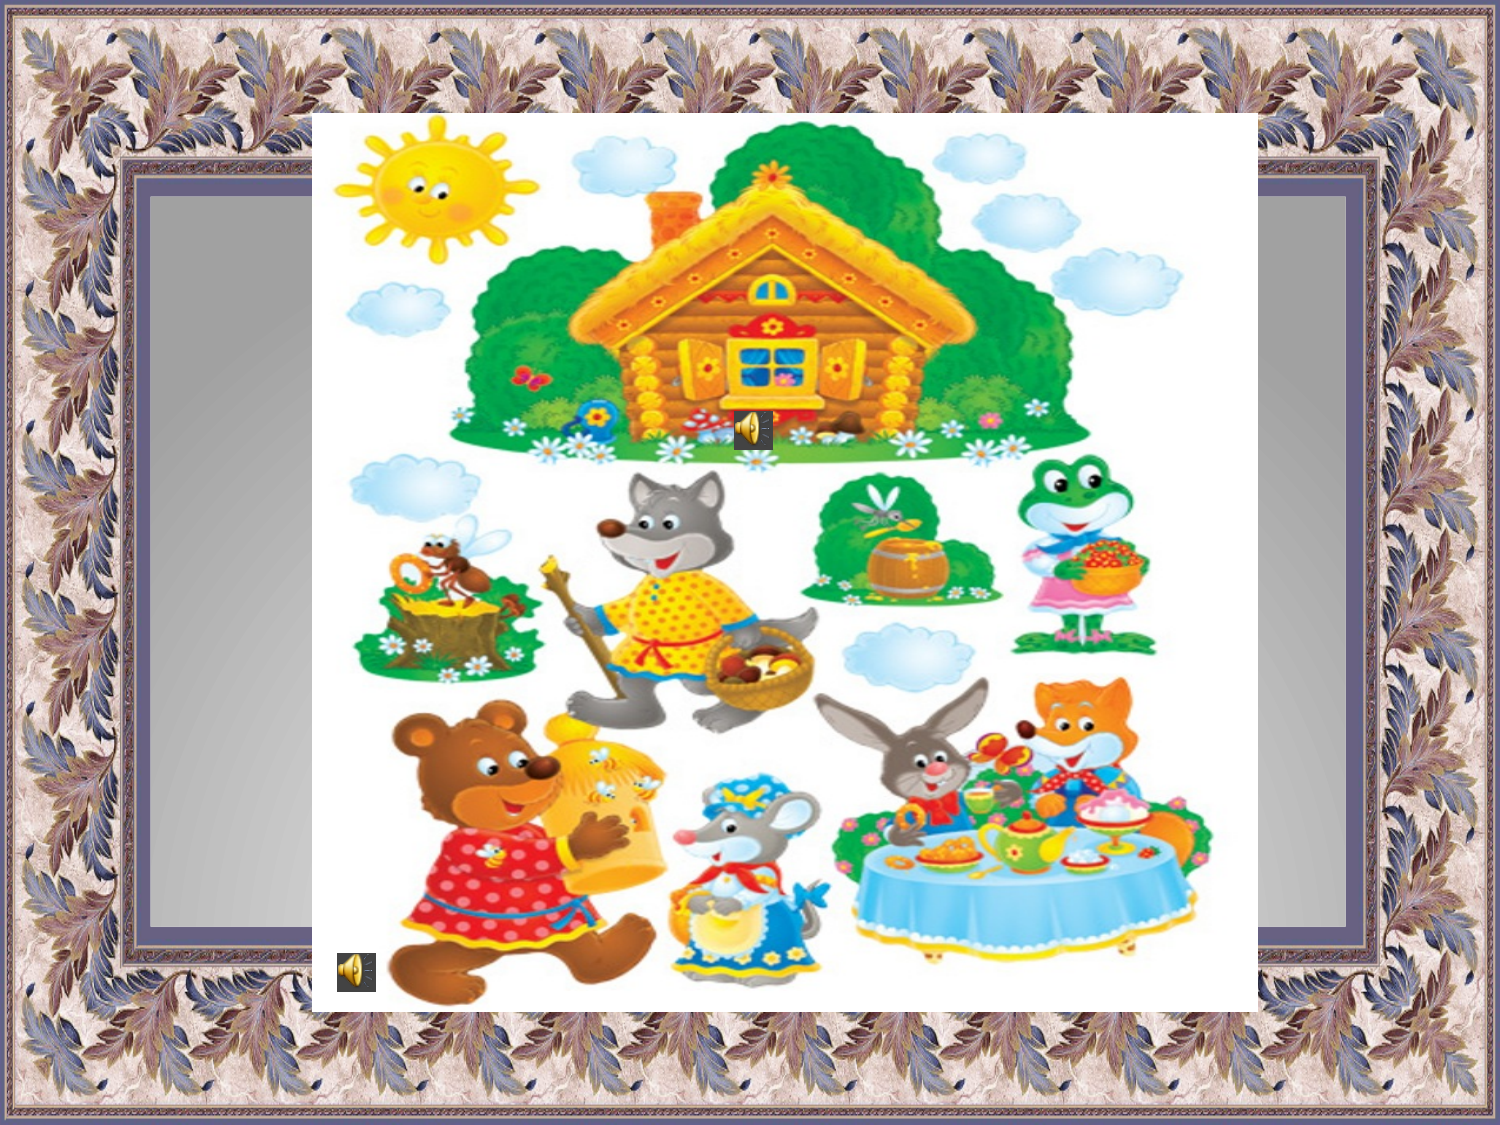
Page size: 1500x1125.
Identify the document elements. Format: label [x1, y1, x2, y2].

picture [0, 0, 1500, 1125]
list [733, 410, 774, 451]
